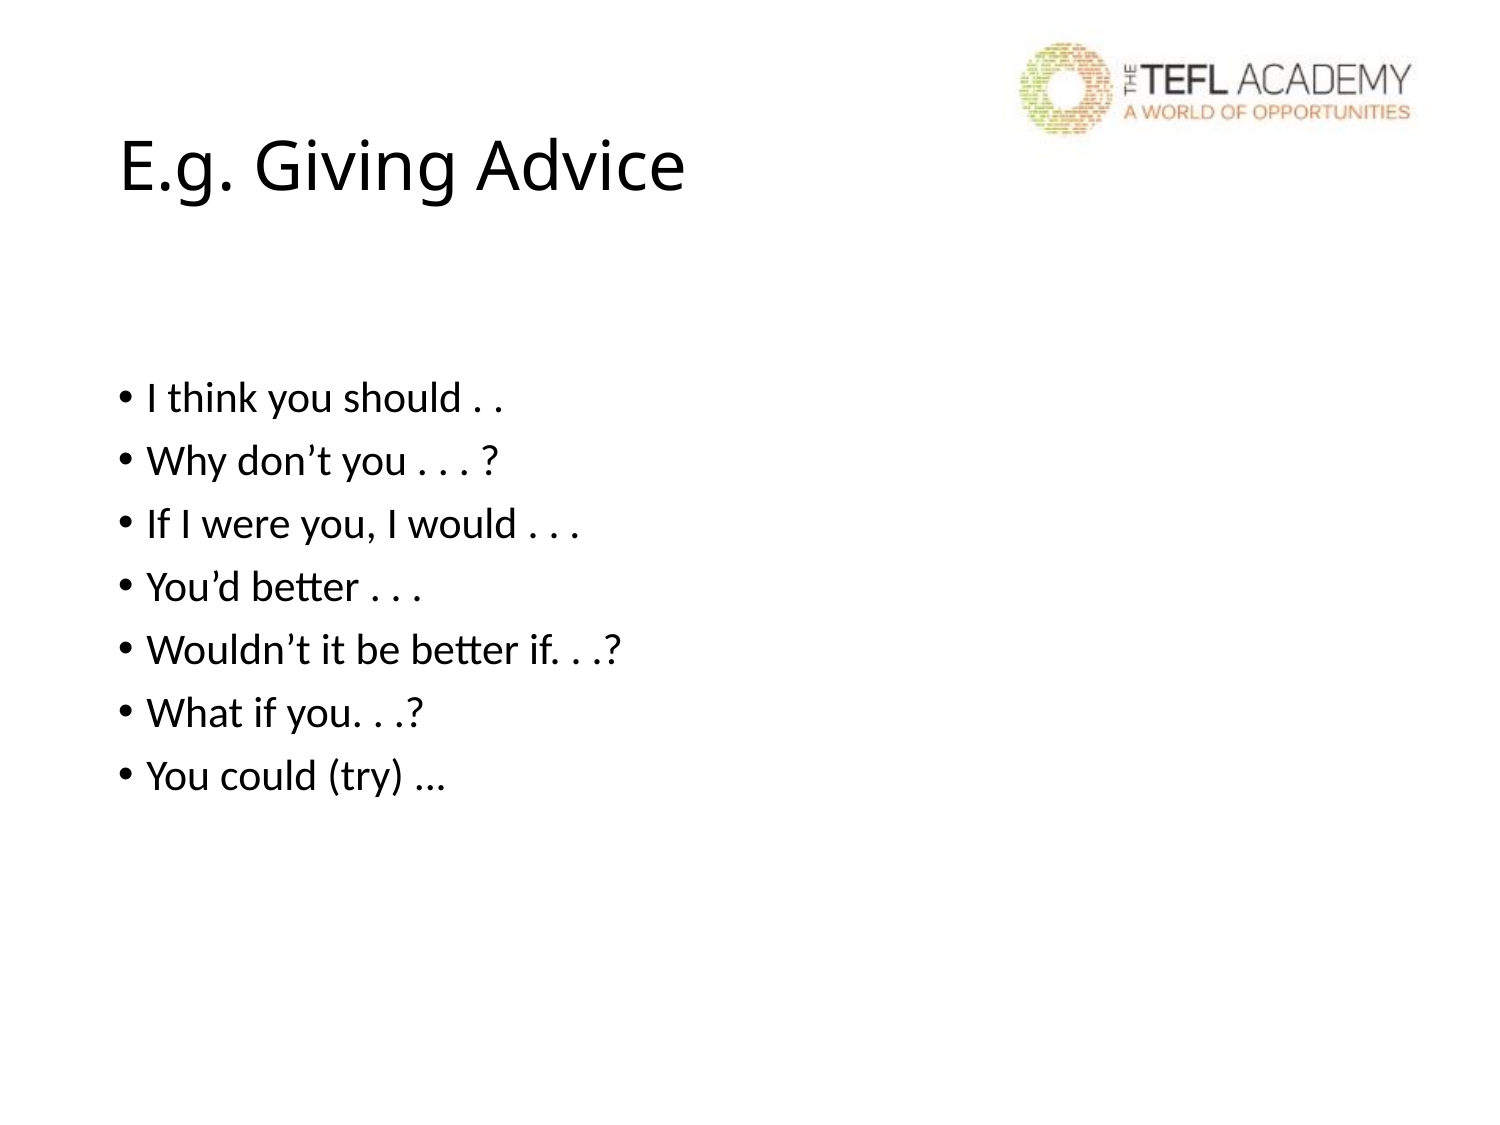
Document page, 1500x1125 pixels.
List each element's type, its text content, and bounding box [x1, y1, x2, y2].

list I think you should . . Why don’t you . . . ? If I were you, I would . . . You’d better . . . Wouldn’t it be better if. . .? What if you. . .? You could (try) ... [103, 299, 1397, 1014]
picture [1002, 30, 1446, 157]
title E.g. Giving Advice [103, 59, 1397, 278]
